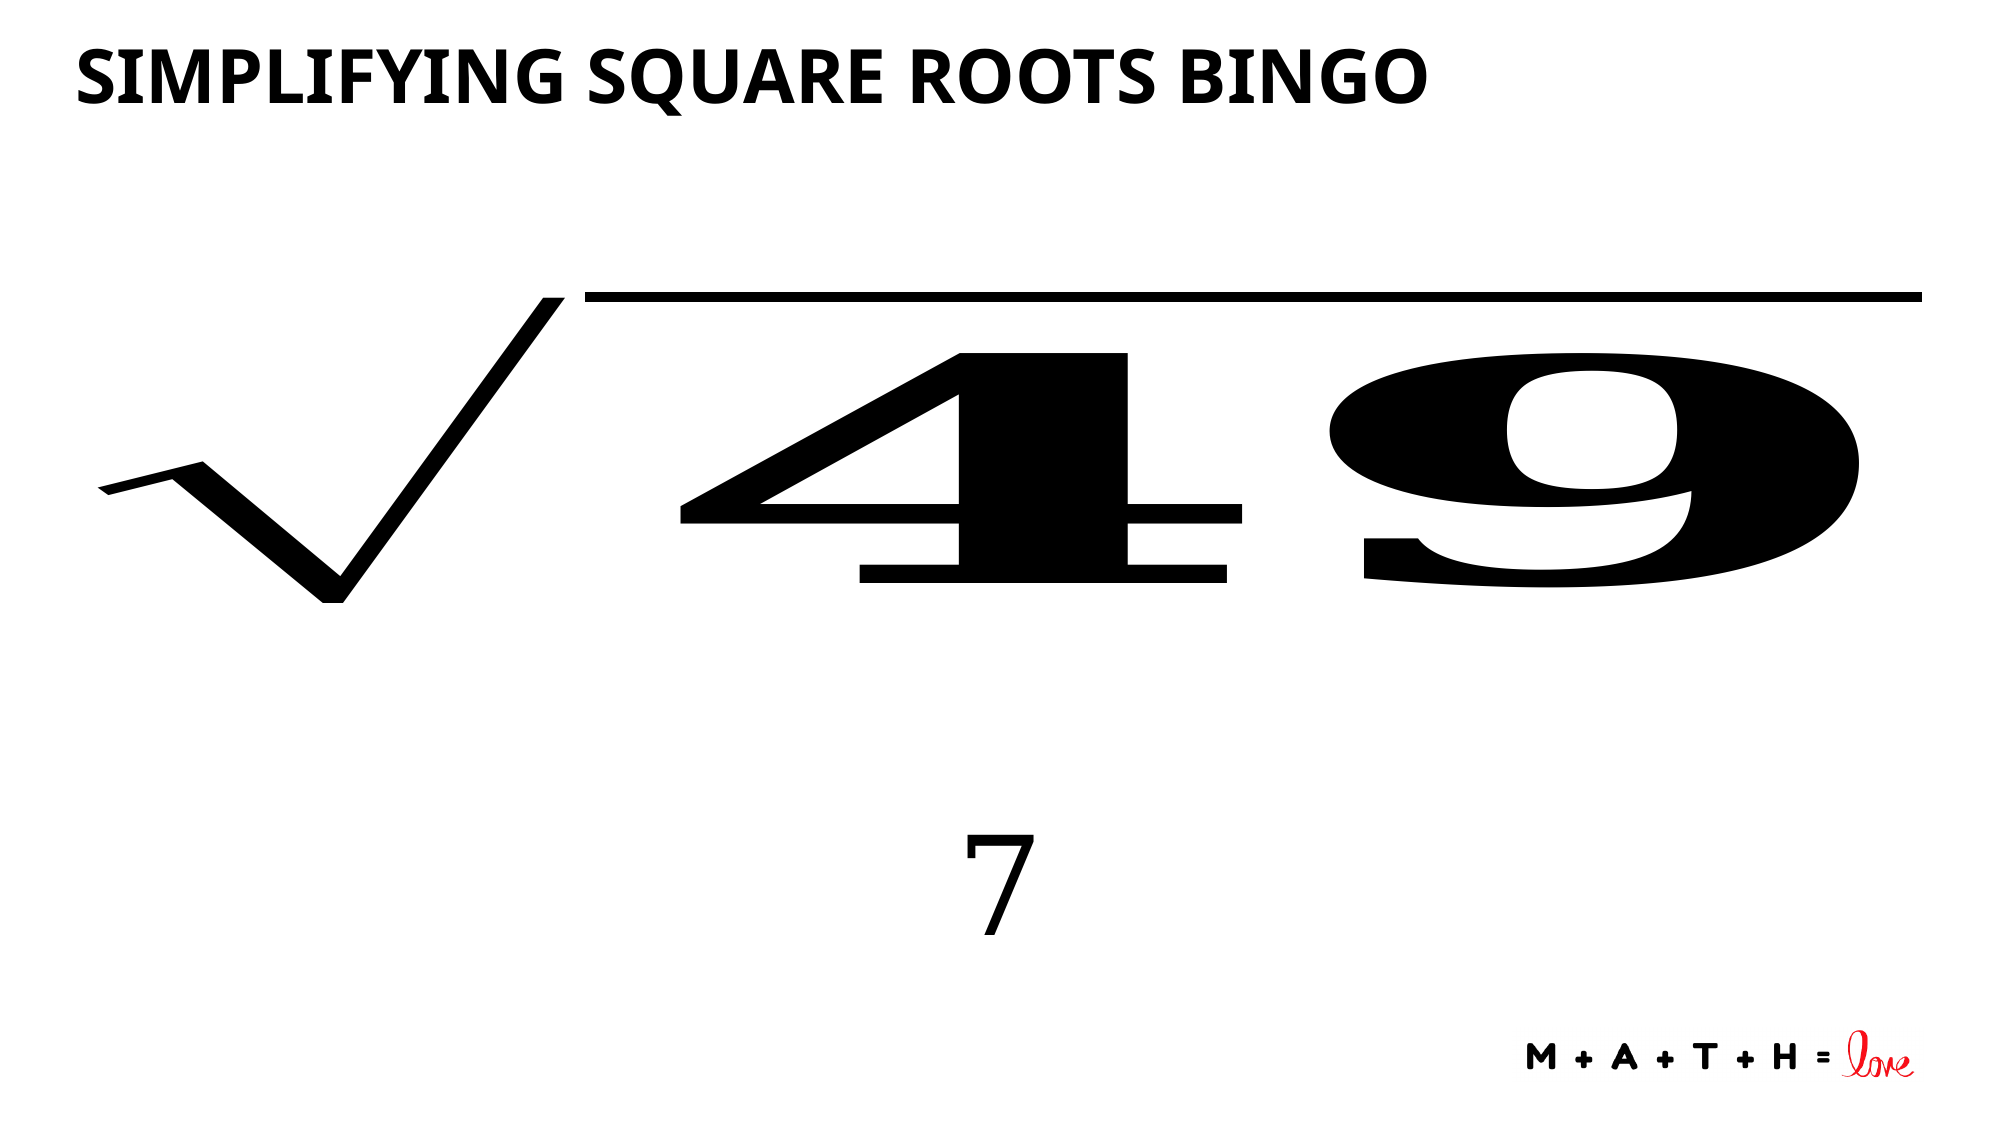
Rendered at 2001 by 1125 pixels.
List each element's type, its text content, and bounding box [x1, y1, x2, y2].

picture [1511, 1026, 1925, 1082]
text_box 7 [813, 771, 1187, 989]
text_box SIMPLIFYING SQUARE ROOTS BINGO [60, 20, 1448, 126]
